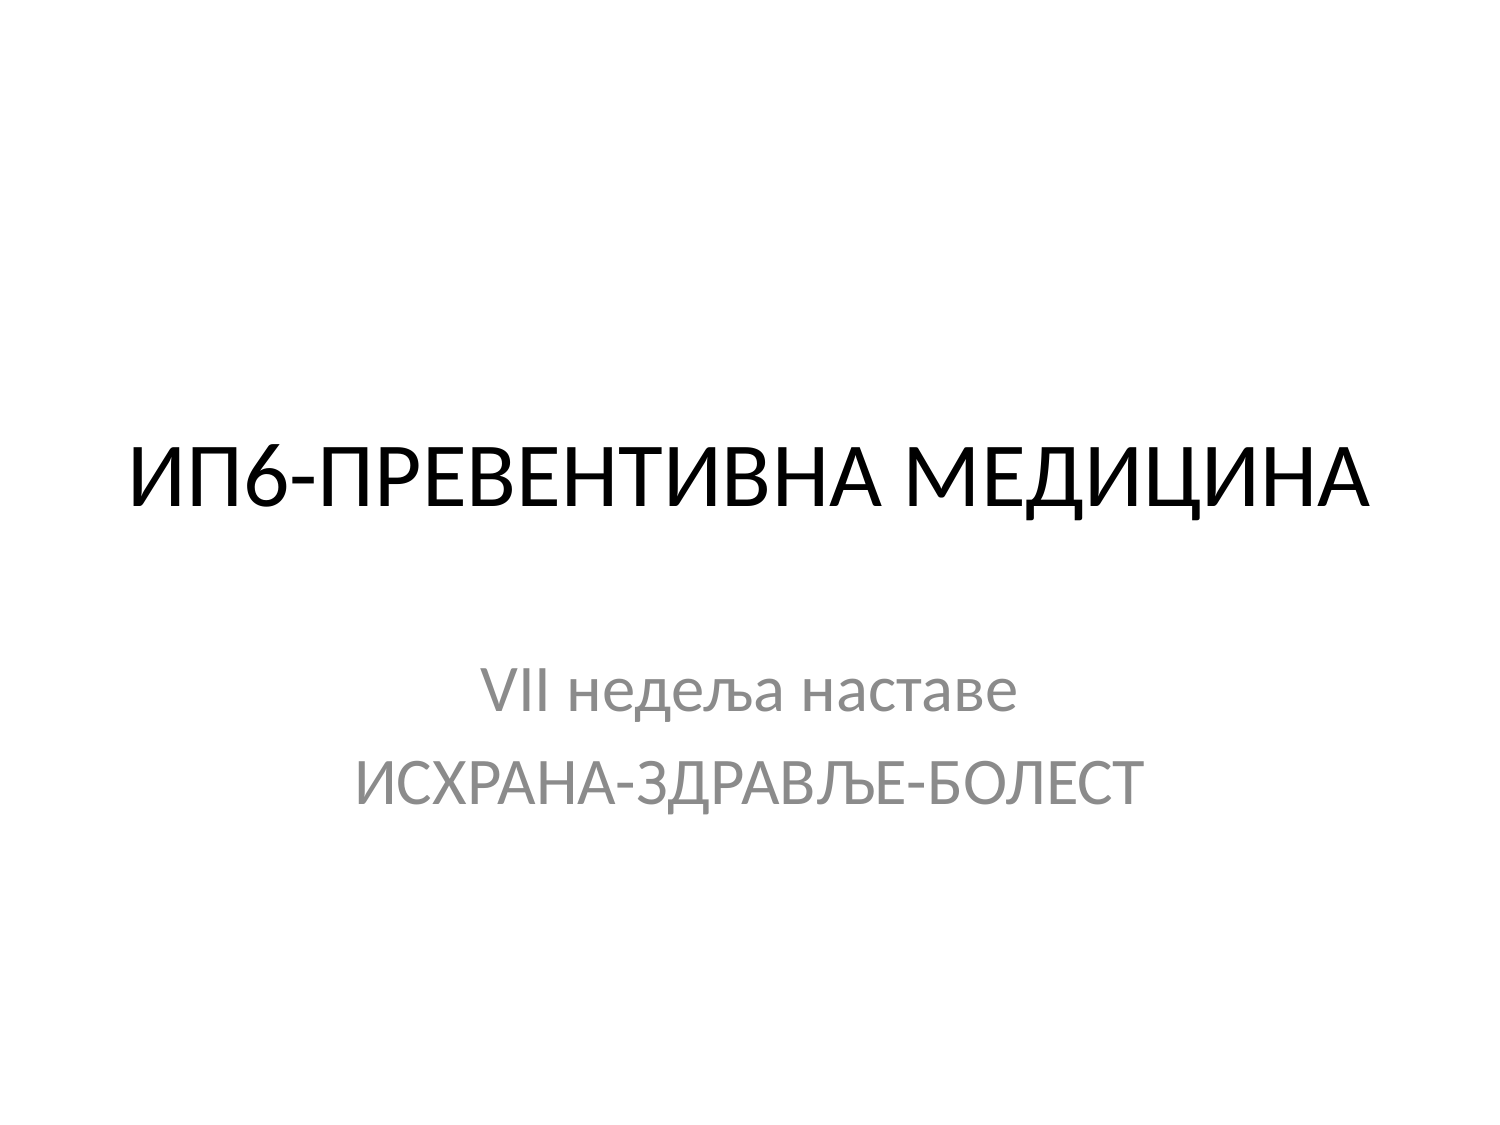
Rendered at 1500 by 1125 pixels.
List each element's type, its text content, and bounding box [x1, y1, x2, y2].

subtitle VII недеља наставе ИСХРАНА-ЗДРАВЉЕ-БОЛЕСТ [225, 637, 1275, 925]
title ИП6-ПРЕВЕНТИВНА МЕДИЦИНА [112, 349, 1388, 591]
